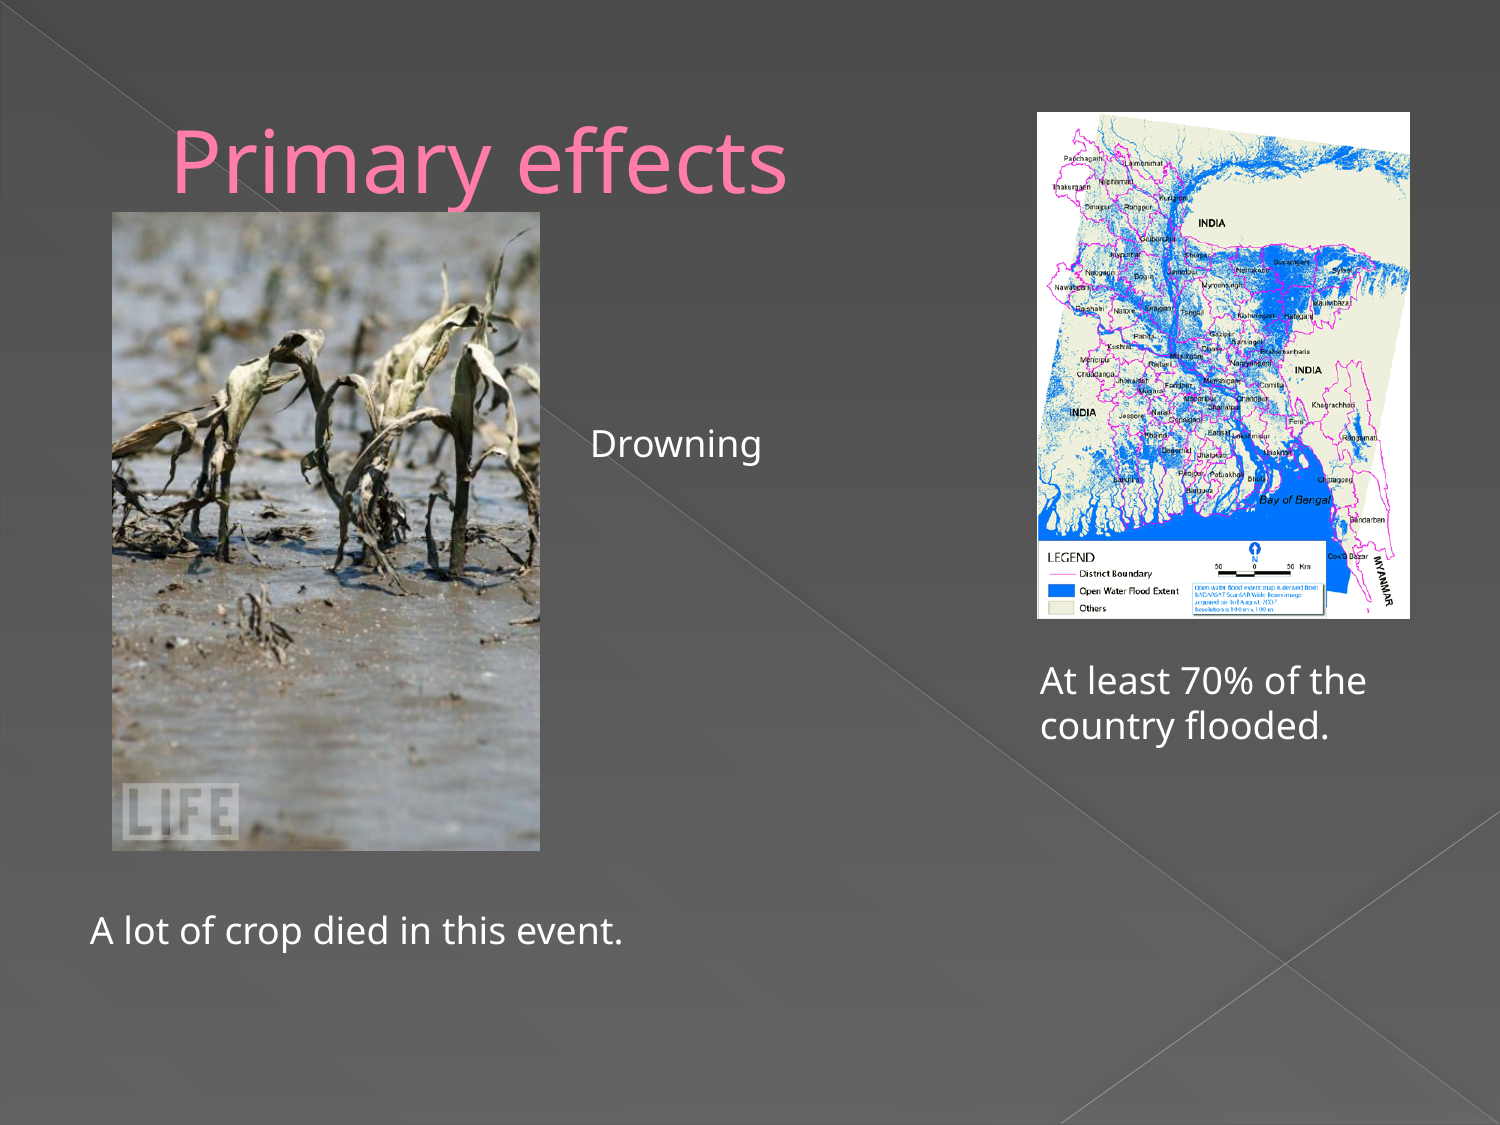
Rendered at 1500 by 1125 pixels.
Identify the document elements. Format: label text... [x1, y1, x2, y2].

text_box A lot of crop died in this event. [75, 899, 725, 960]
text_box At least 70% of the country flooded. [1025, 649, 1500, 755]
text_box Drowning [574, 412, 1025, 518]
title Primary effects [75, 43, 1425, 274]
picture [1037, 112, 1410, 619]
picture [112, 212, 540, 851]
